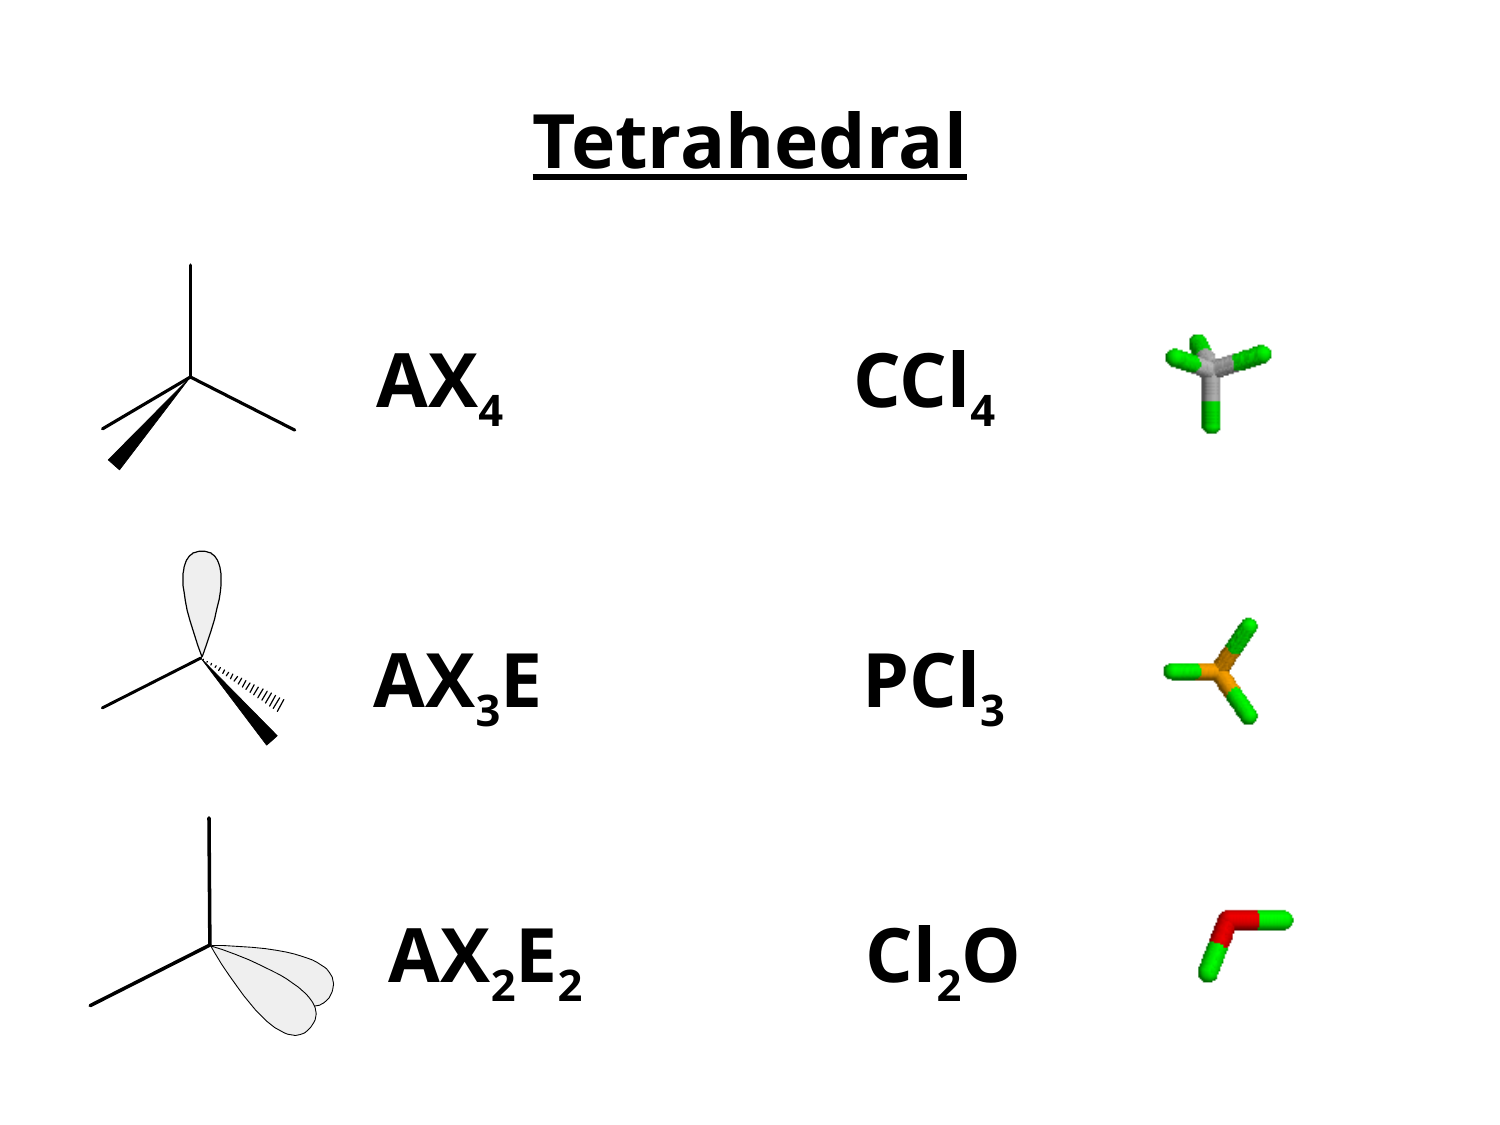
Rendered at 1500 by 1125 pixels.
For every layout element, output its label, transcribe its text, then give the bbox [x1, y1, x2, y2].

text_box PCl3 [847, 624, 1007, 743]
text_box AX3E [359, 624, 558, 743]
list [999, 224, 1426, 545]
text_box CCl4 [838, 324, 994, 443]
title Tetrahedral [74, 44, 1426, 233]
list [87, 814, 336, 1038]
text_box AX2E2 [374, 899, 598, 1018]
text_box AX4 [361, 324, 519, 443]
text_box Cl2O [851, 899, 1037, 1018]
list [99, 262, 299, 476]
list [99, 549, 293, 751]
picture [1012, 545, 1441, 1094]
